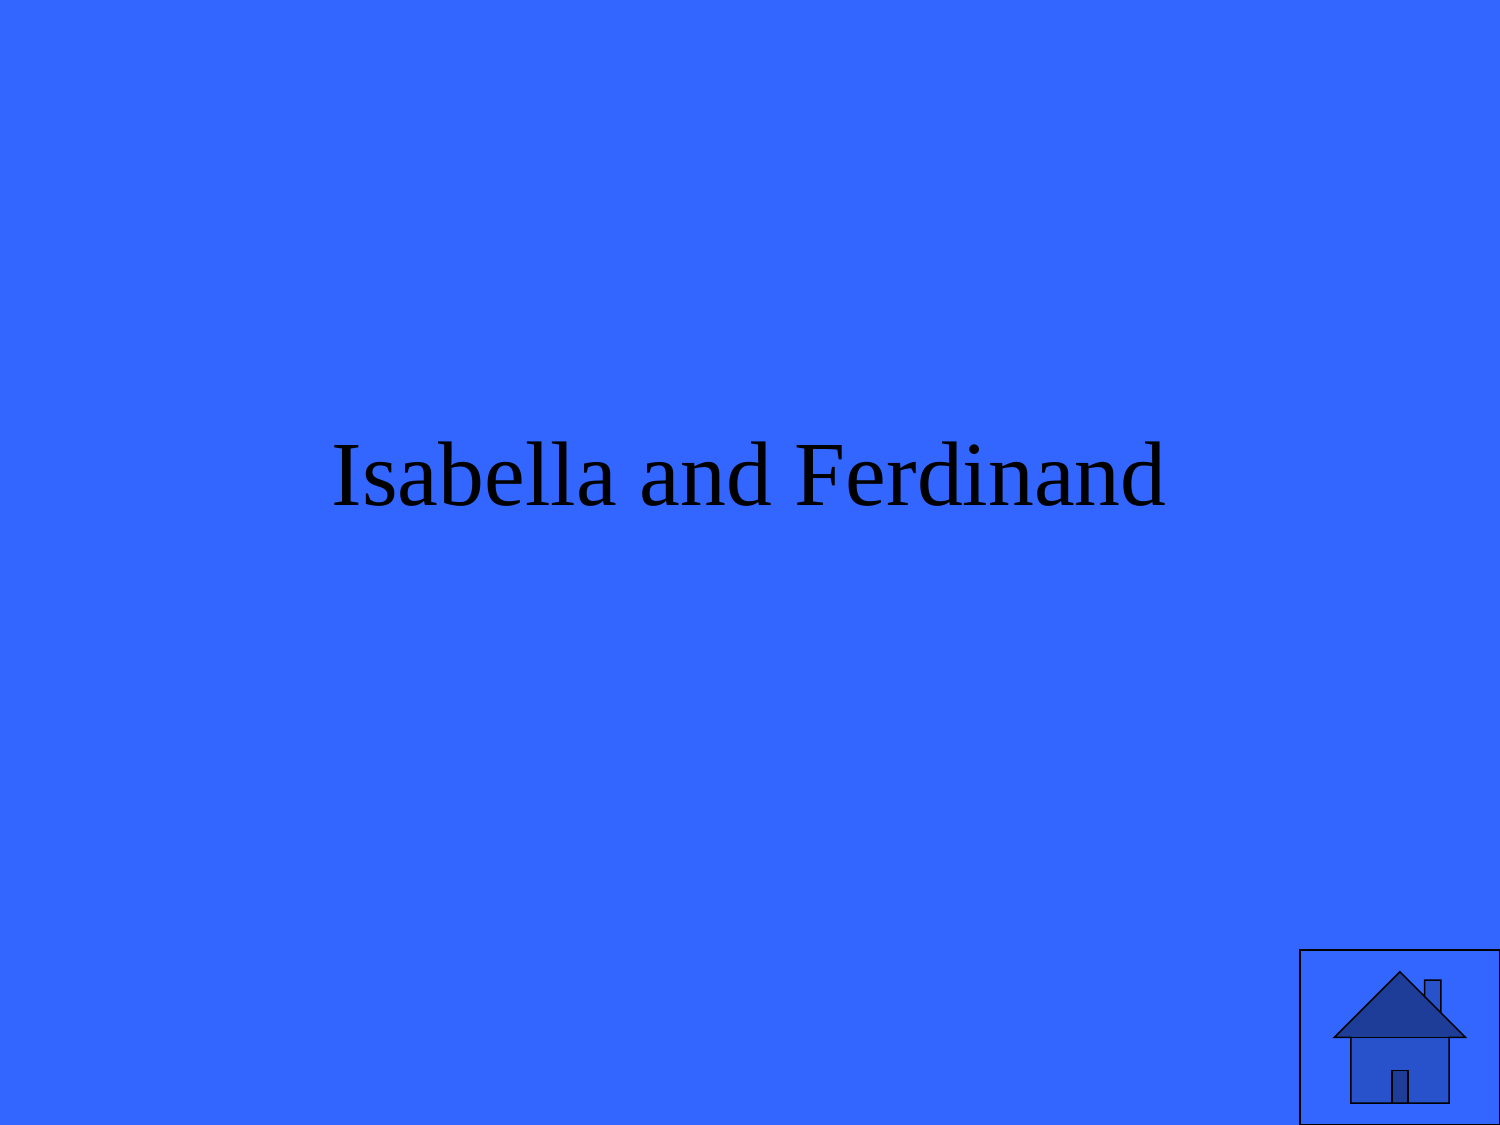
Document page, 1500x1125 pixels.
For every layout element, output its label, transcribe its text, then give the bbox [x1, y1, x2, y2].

text_box [1299, 950, 1500, 1125]
title Isabella and Ferdinand [112, 374, 1388, 563]
